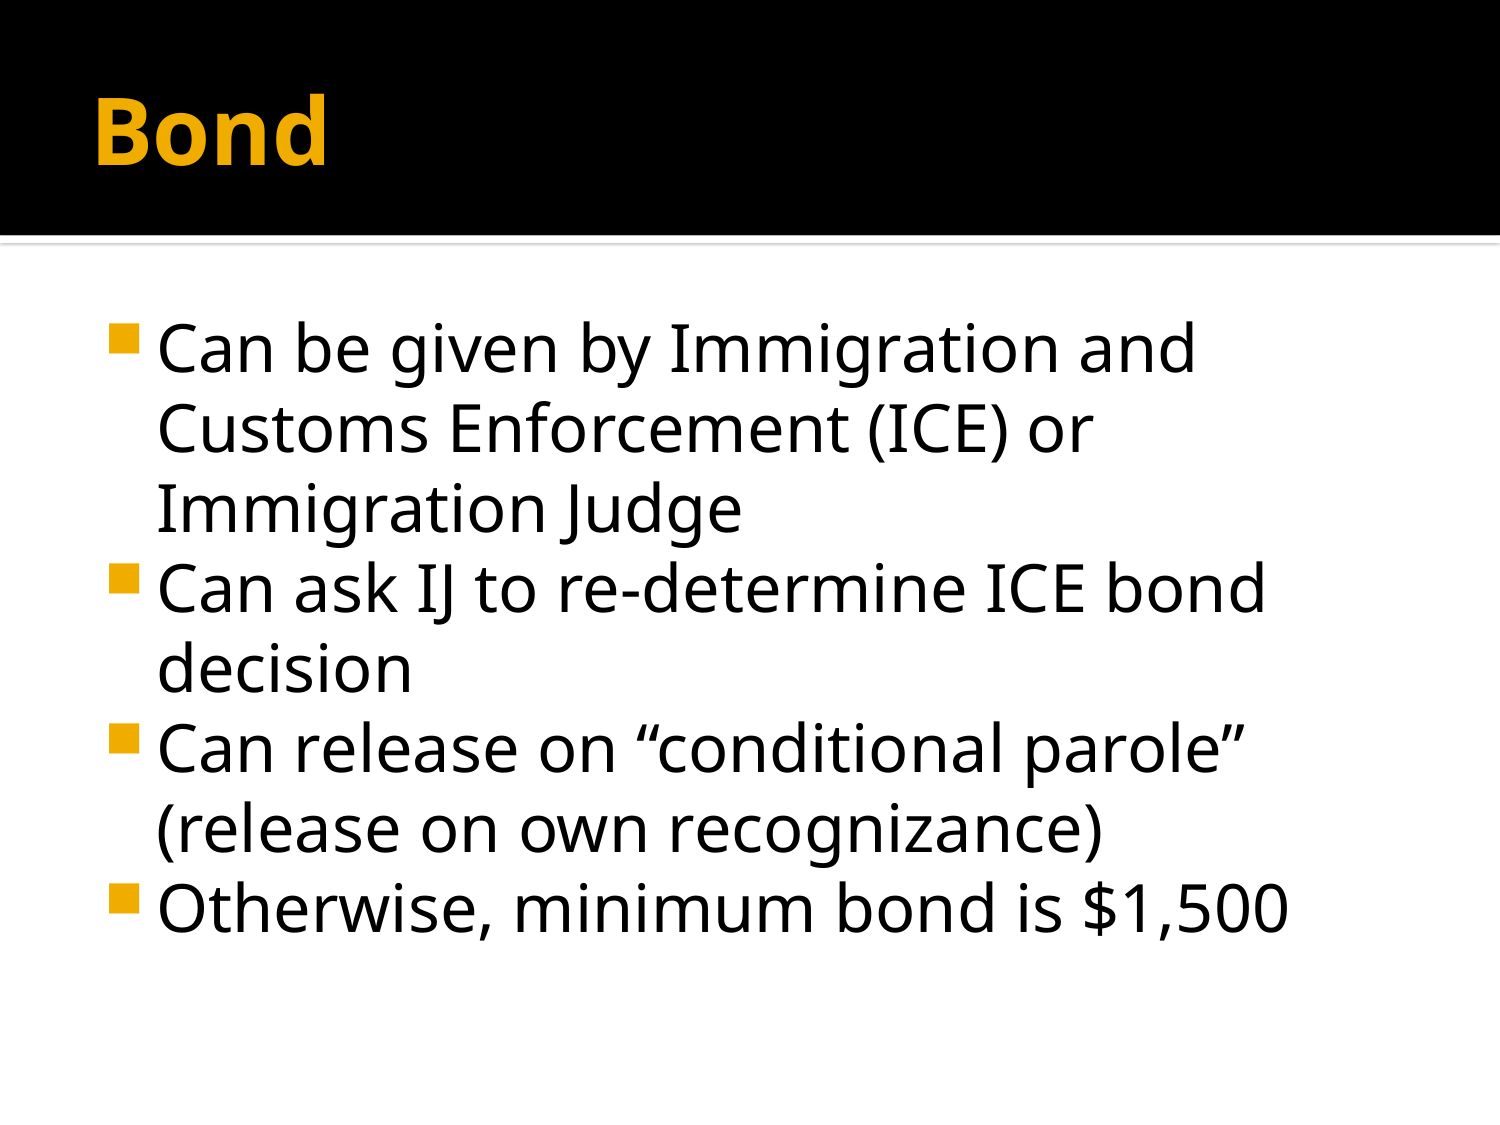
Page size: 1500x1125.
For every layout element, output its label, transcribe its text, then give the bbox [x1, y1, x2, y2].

list Can be given by Immigration and Customs Enforcement (ICE) or Immigration Judge Can ask IJ to re-determine ICE bond decision Can release on “conditional parole” (release on own recognizance) Otherwise, minimum bond is $1,500 [75, 291, 1425, 1050]
title Bond [75, 25, 1425, 231]
